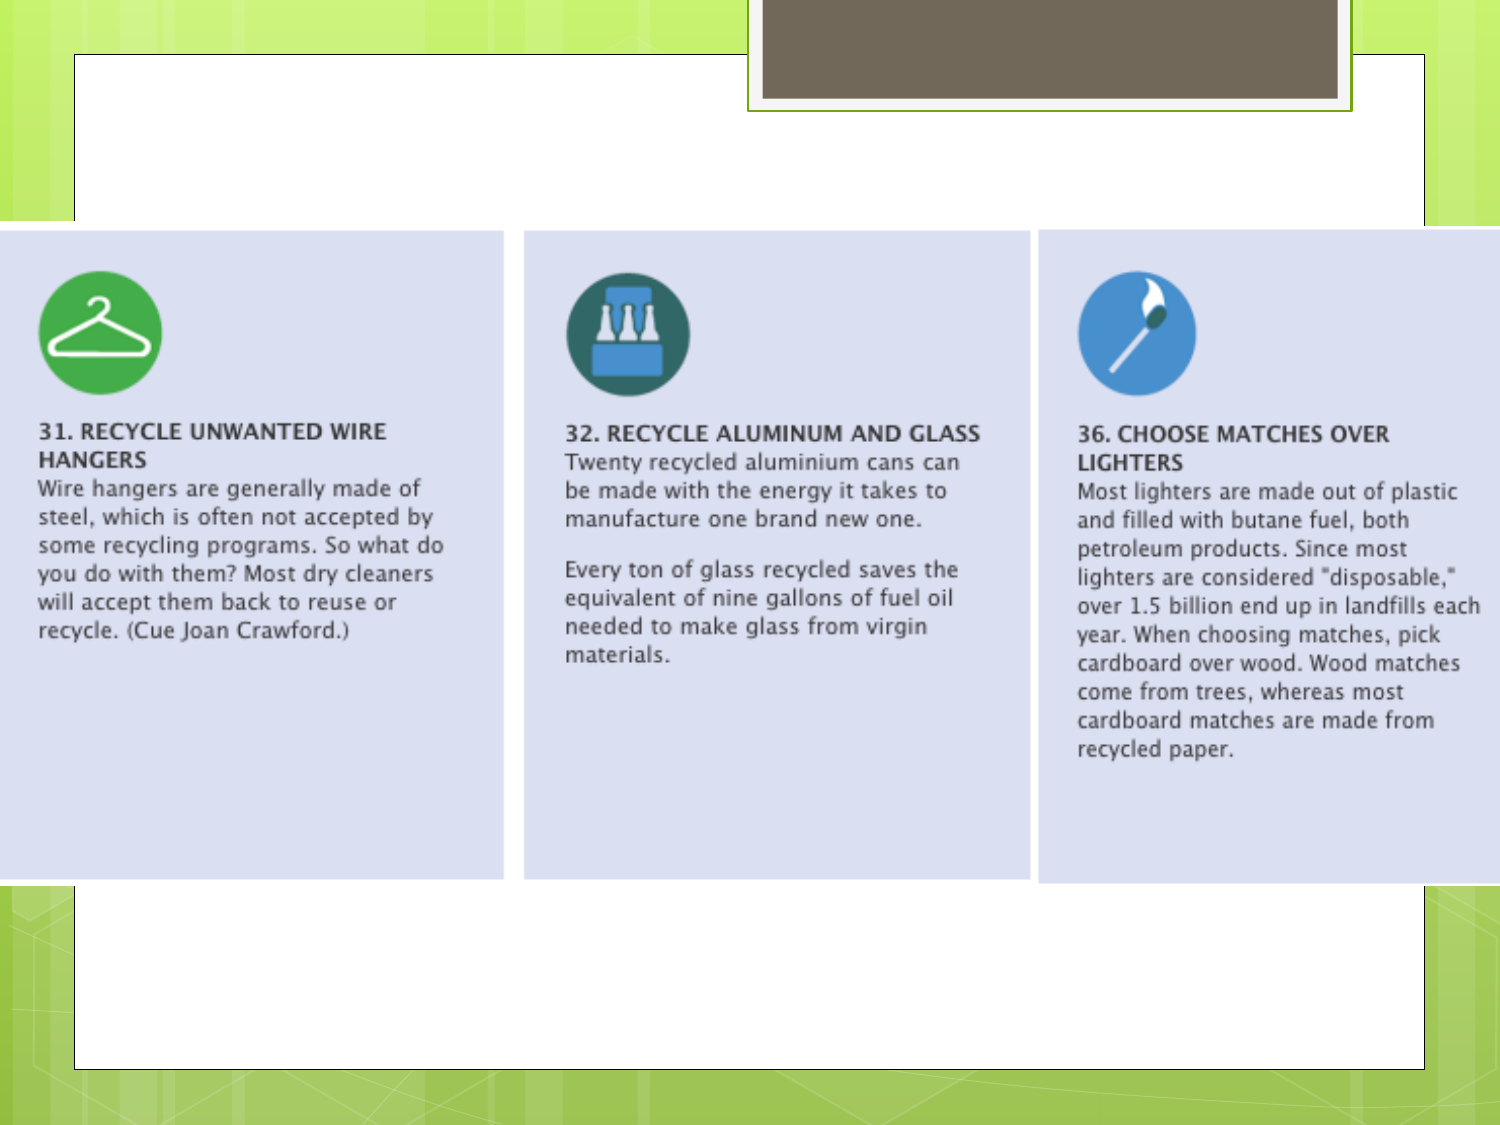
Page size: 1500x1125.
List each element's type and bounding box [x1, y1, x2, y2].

picture [0, 221, 1500, 887]
